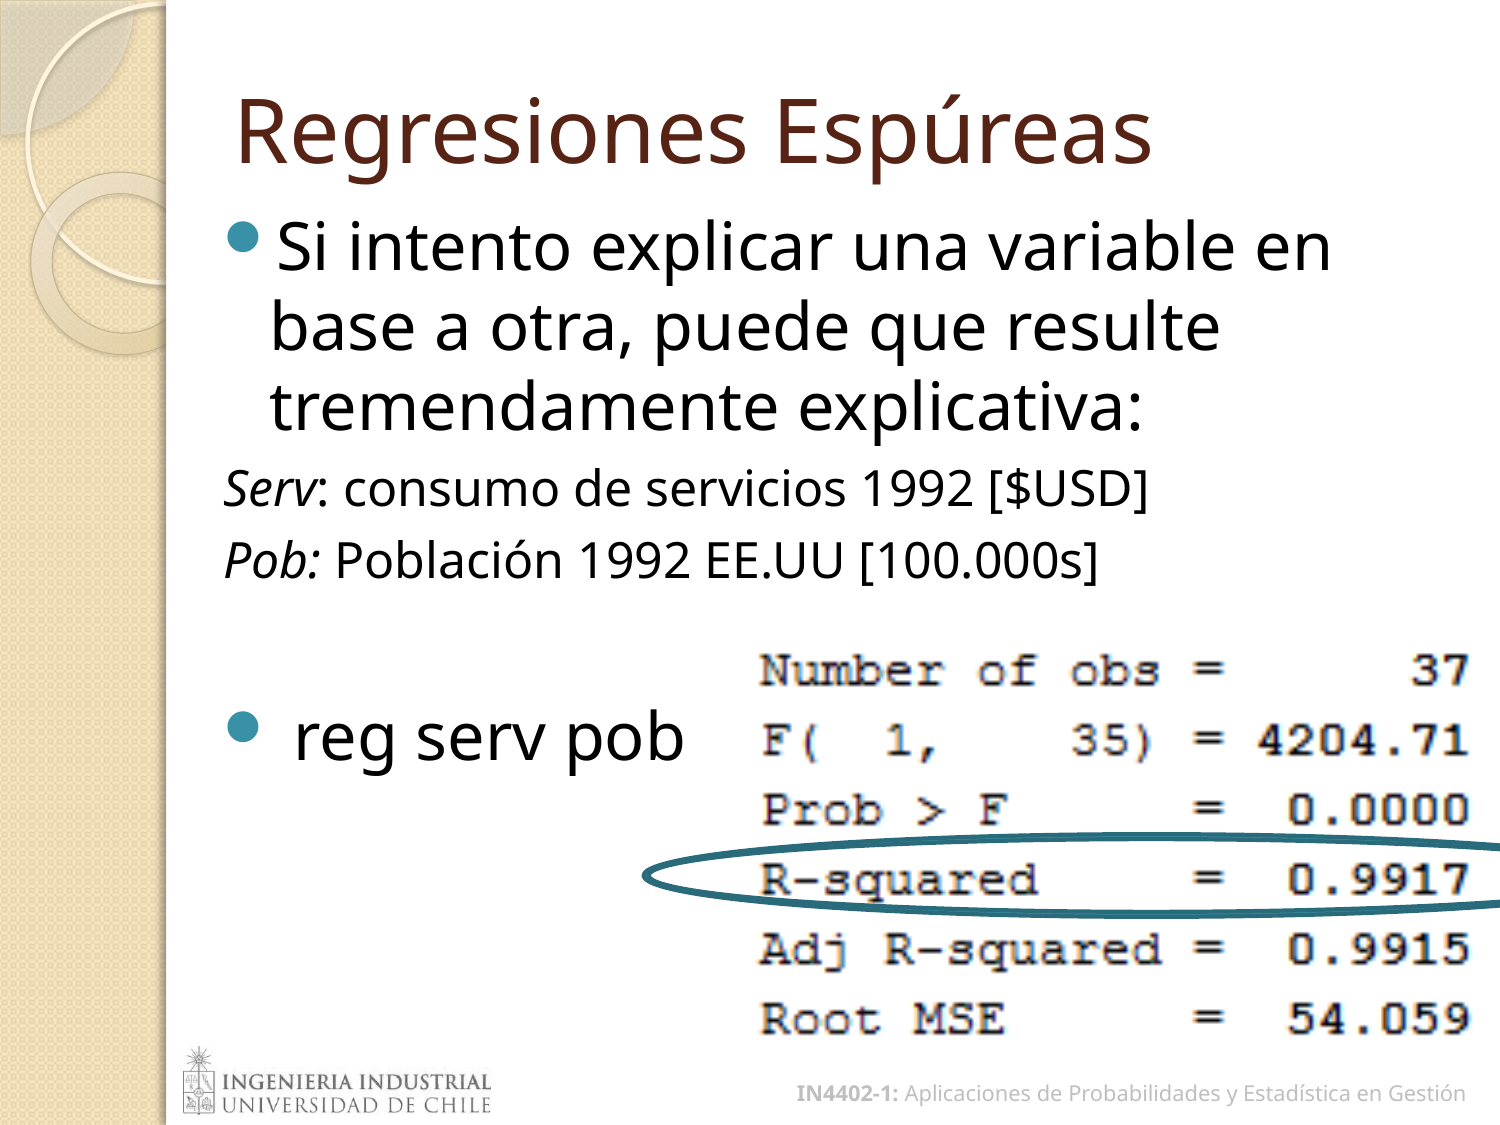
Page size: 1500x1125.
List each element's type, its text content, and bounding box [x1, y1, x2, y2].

list Si intento explicar una variable en base a otra, puede que resulte tremendamente explicativa: Serv: consumo de servicios 1992 [$USD] Pob: Población 1992 EE.UU [100.000s] reg serv pob [194, 196, 1425, 984]
picture [183, 1046, 491, 1115]
picture [738, 621, 1500, 1078]
title Regresiones Espúreas [219, 33, 1450, 222]
text_box [641, 850, 731, 901]
